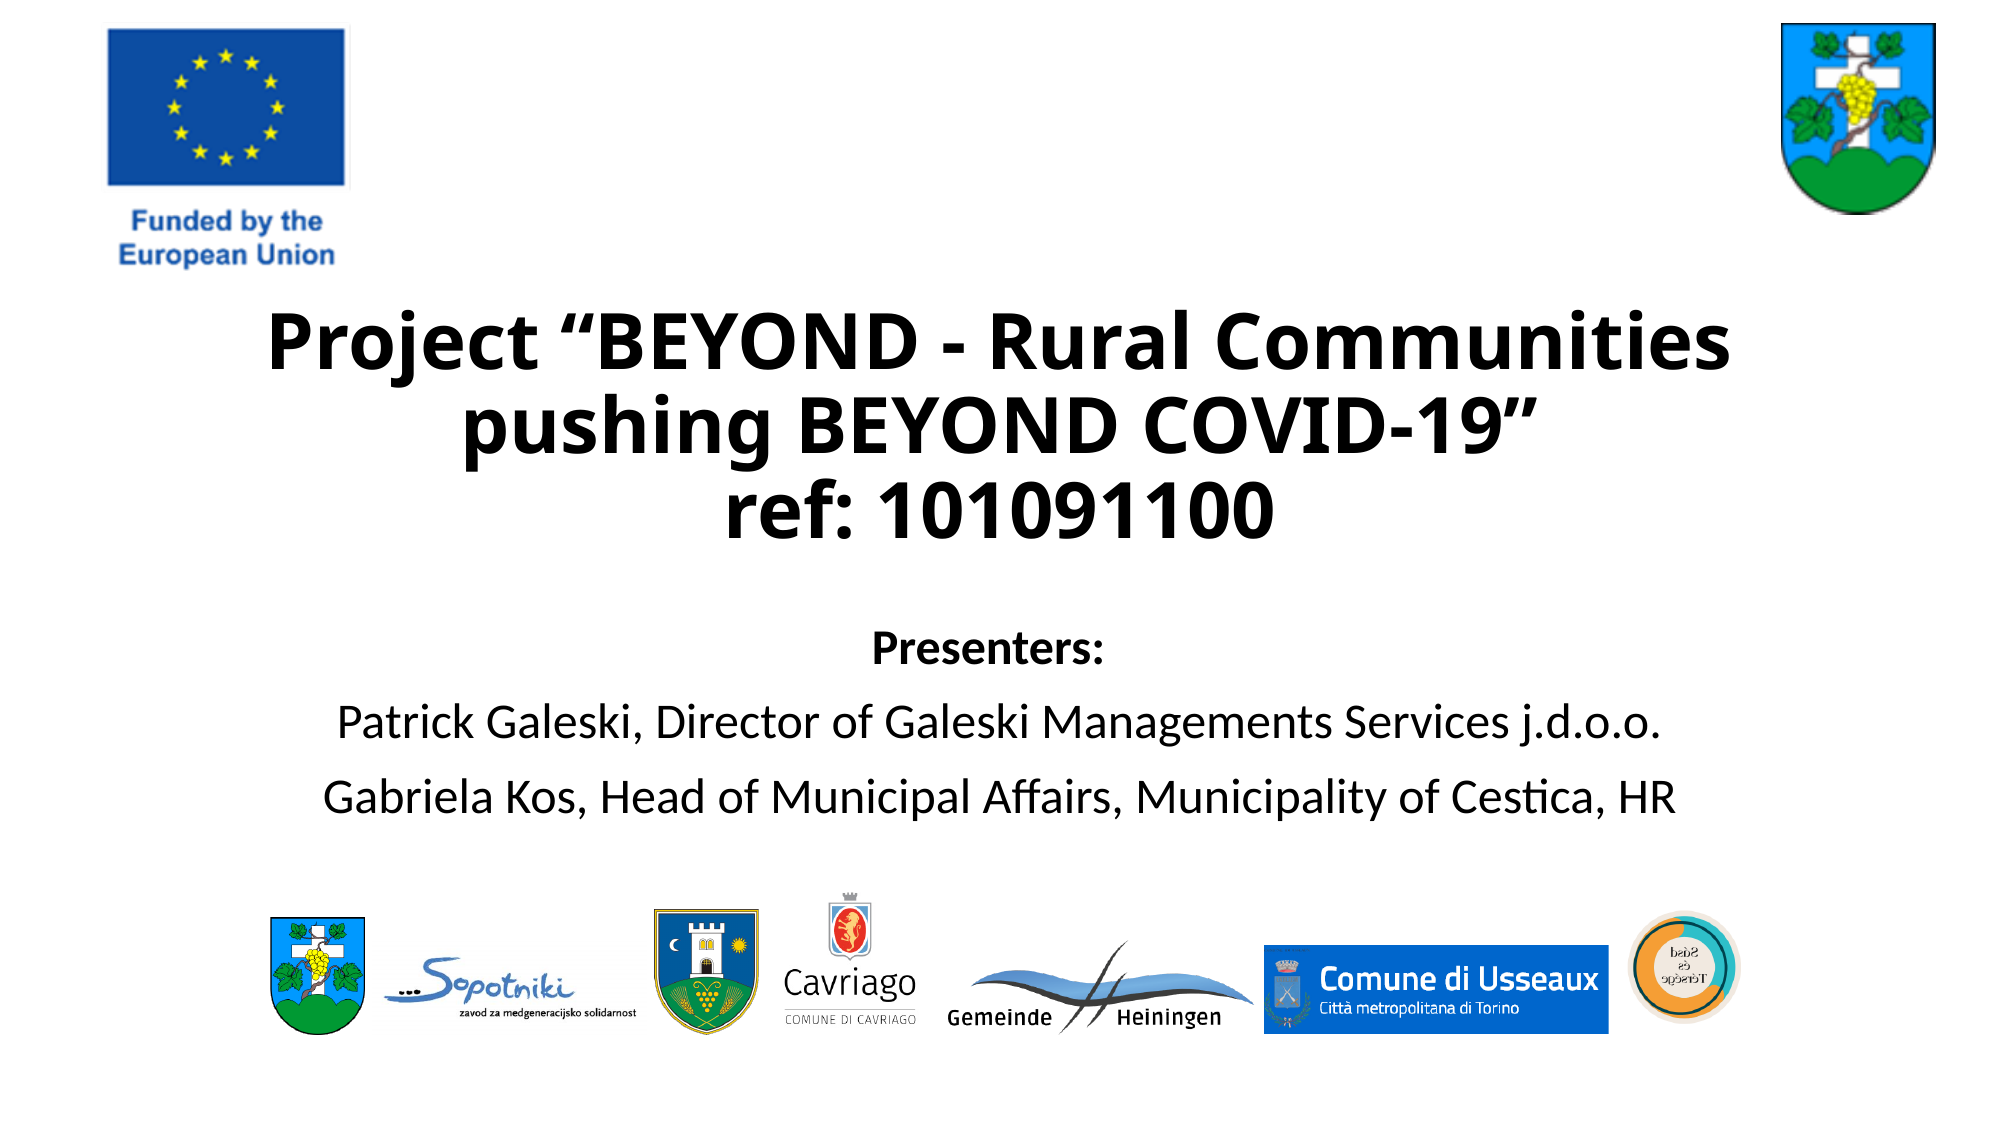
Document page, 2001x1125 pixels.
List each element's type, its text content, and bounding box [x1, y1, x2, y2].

picture [80, 0, 373, 295]
title Project “BEYOND - Rural Communities pushing BEYOND COVID-19” ref: 101091100 [249, 214, 1750, 563]
subtitle Presenters: Patrick Galeski, Director of Galeski Managements Services j.d.o.o. Gabriela Kos, Head of Municipal Affairs, Municipality of Cestica, HR [249, 613, 1750, 885]
picture [270, 882, 1792, 1035]
picture [1780, 23, 1936, 215]
